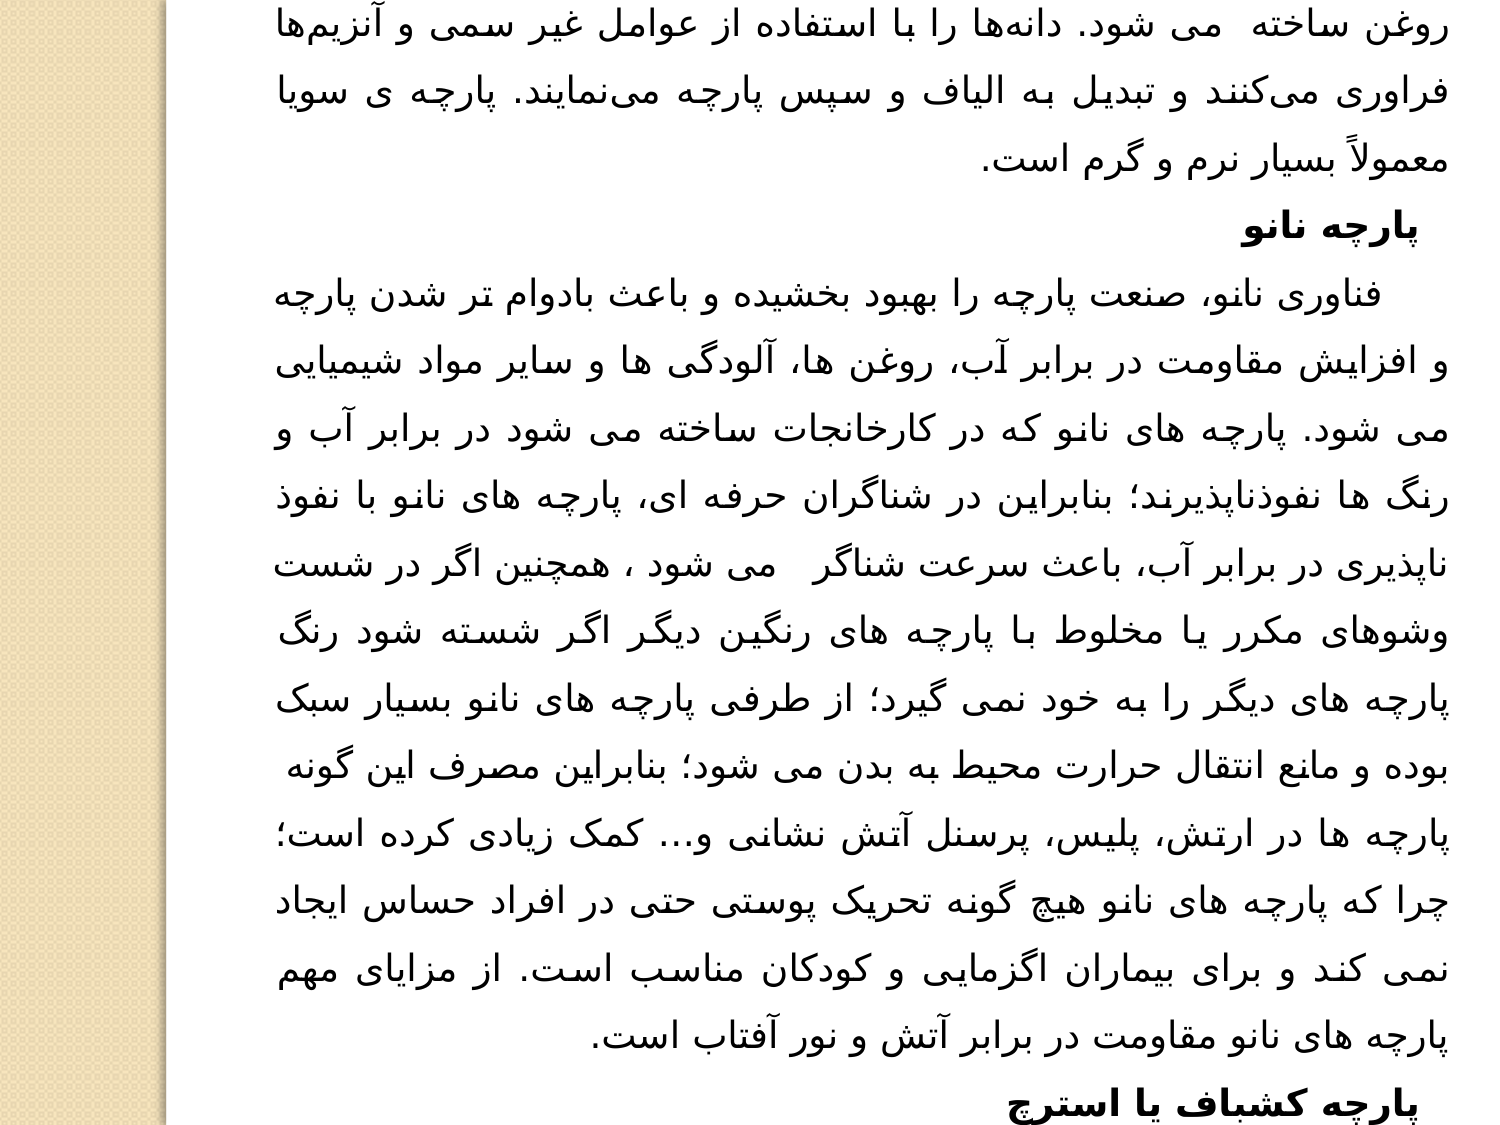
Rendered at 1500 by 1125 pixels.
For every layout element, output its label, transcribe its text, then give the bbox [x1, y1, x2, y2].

text_box پارچه سویا الیاف سویا از محصولات باقی مانده از دانه‌های سویا پس از استخراج روغن ساخته می شود. دانه‌ها را با استفاده از عوامل غیر سمی و آنزیم‌ها فراوری می‌کنند و تبدیل به الیاف و سپس پارچه می‌نمایند. پارچه ی سویا معمولاً بسیار نرم و گرم است. پارچه نانو فناوری نانو، صنعت پارچه را بهبود بخشیده و باعث بادوام تر شدن پارچه و افزایش مقاومت در برابر آب، روغن ها، آلودگی ها و سایر مواد شیمیایی می شود. پارچه های نانو که در کارخانجات ساخته می شود در برابر آب و رنگ ها نفوذناپذیرند؛ بنابراین در شناگران حرفه ای، پارچه های نانو با نفوذ ناپذیری در برابر آب، باعث سرعت شناگر می شود ، همچنین اگر در شست وشوهای مکرر یا مخلوط با پارچه های رنگین دیگر اگر شسته شود رنگ پارچه های دیگر را به خود نمی گیرد؛ از طرفی پارچه های نانو بسیار سبک بوده و مانع انتقال حرارت محیط به بدن می شود؛ بنابراین مصرف این گونه پارچه ها در ارتش، پلیس، پرسنل آتش نشانی و… کمک زیادی کرده است؛ چرا که پارچه های نانو هیچ گونه تحریک پوستی حتی در افراد حساس ایجاد نمی کند و برای بیماران اگزمایی و کودکان مناسب است. از مزایای مهم پارچه های نانو مقاومت در برابر آتش و نور آفتاب است. پارچه کشباف یا استرچ نوعی پارچه با بافتهای حلقوی از راست به چپ است که خاصیت ارتجاعی دارد. [257, 0, 1465, 1125]
